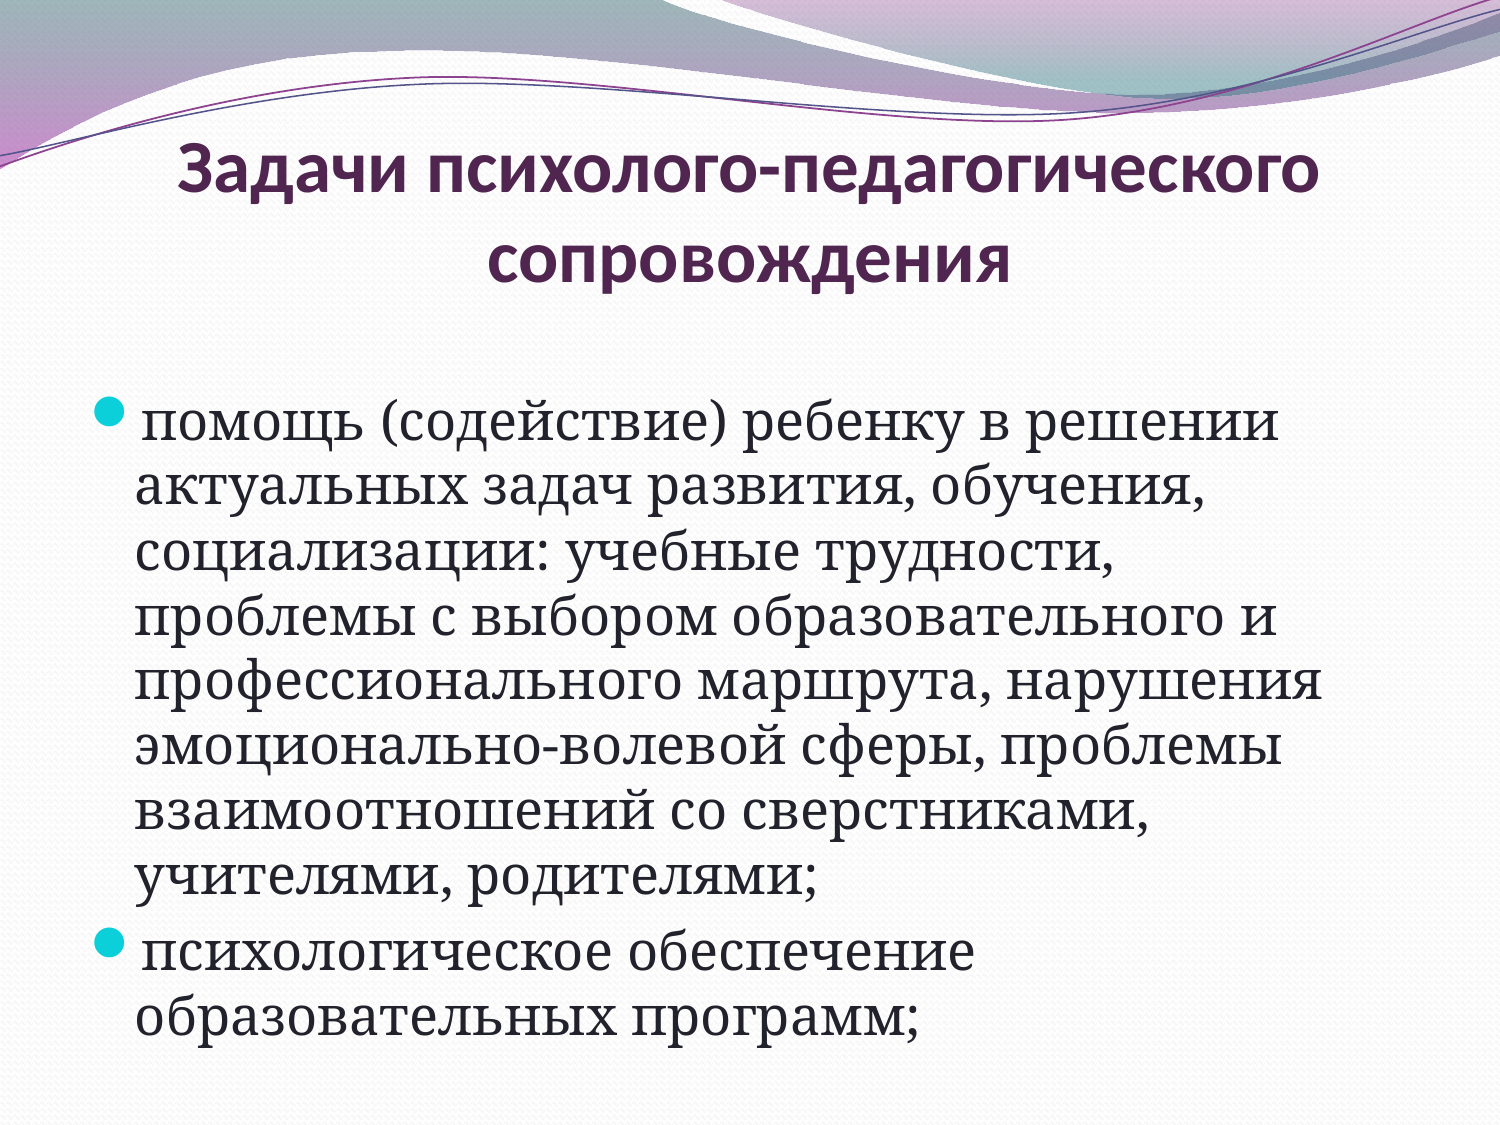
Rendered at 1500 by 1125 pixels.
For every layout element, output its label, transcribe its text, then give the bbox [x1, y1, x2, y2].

title Задачи психолого-педагогического сопровождения [74, 18, 1426, 302]
list помощь (содействие) ребенку в решении актуальных задач развития, обучения, социализации: учебные трудности, проблемы с выбором образовательного и профессионального маршрута, нарушения эмоционально-волевой сферы, проблемы взаимоотношений со сверстниками, учителями, родителями; психологическое обеспечение образовательных программ; [74, 302, 1426, 1038]
